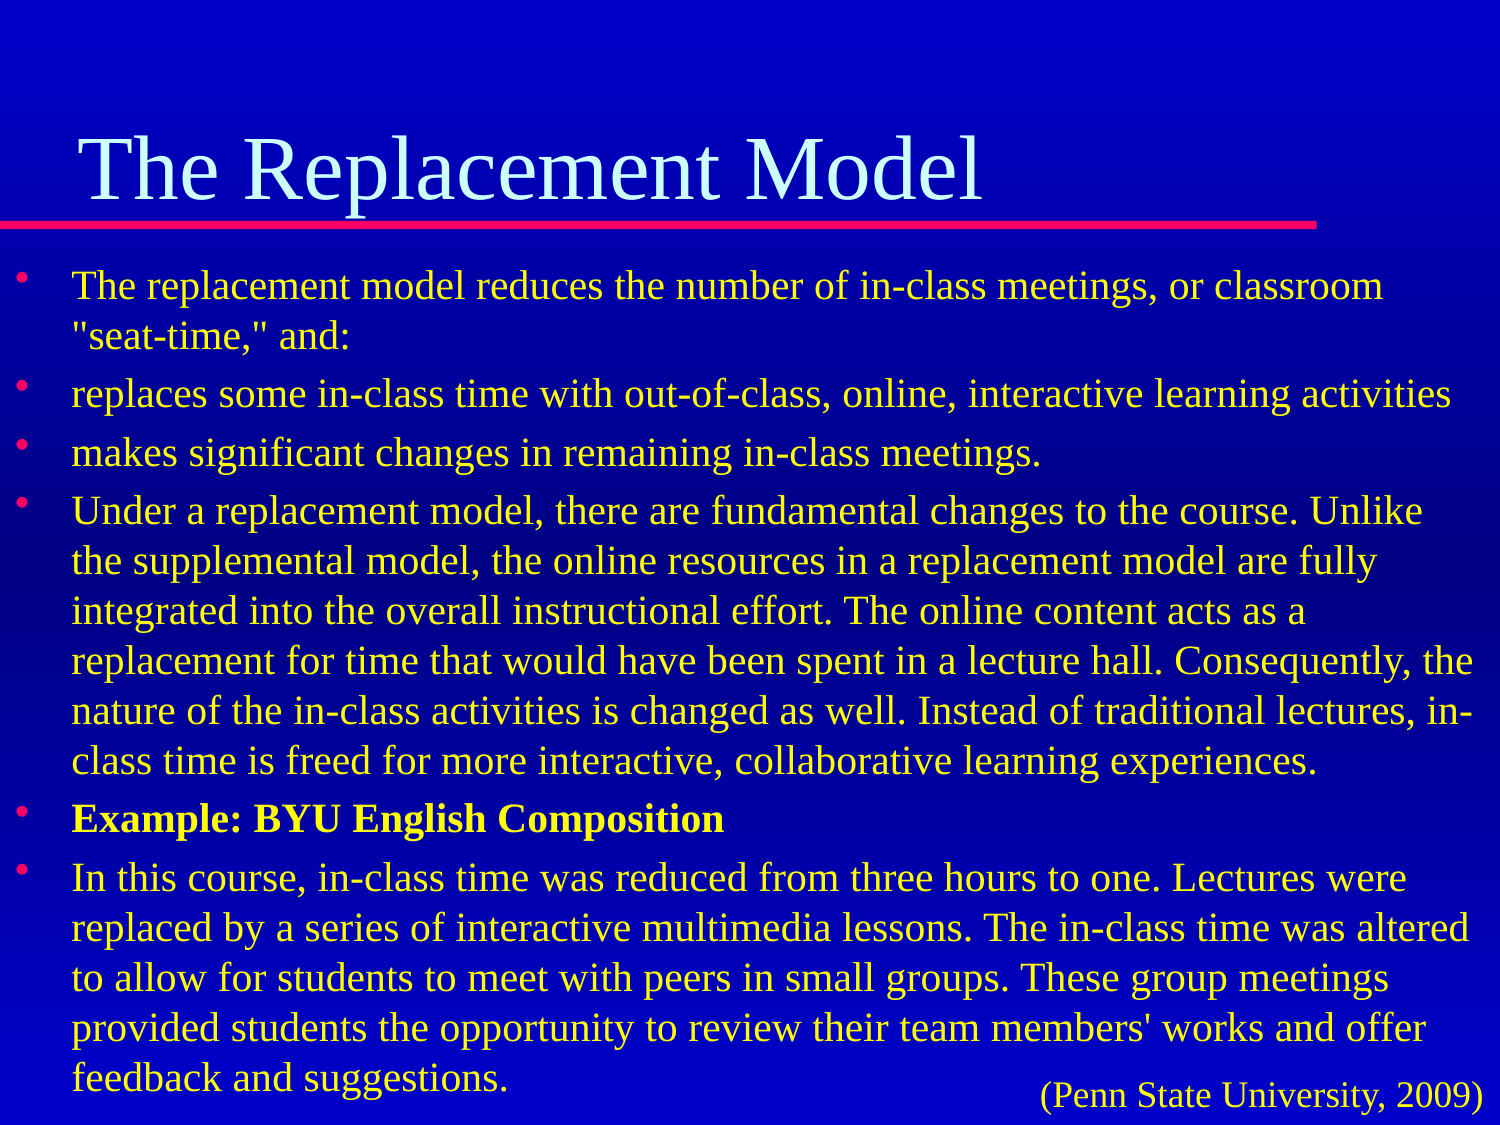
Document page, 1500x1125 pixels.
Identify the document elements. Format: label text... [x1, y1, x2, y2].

list The replacement model reduces the number of in-class meetings, or classroom "seat-time," and: replaces some in-class time with out-of-class, online, interactive learning activities makes significant changes in remaining in-class meetings. Under a replacement model, there are fundamental changes to the course. Unlike the supplemental model, the online resources in a replacement model are fully integrated into the overall instructional effort. The online content acts as a replacement for time that would have been spent in a lecture hall. Consequently, the nature of the in-class activities is changed as well. Instead of traditional lectures, in-class time is freed for more interactive, collaborative learning experiences. Example: BYU English Composition In this course, in-class time was reduced from three hours to one. Lectures were replaced by a series of interactive multimedia lessons. The in-class time was altered to allow for students to meet with peers in small groups. These group meetings provided students the opportunity to review their team members' works and offer feedback and suggestions. [0, 249, 1500, 926]
text_box (Penn State University, 2009) [1025, 1062, 1500, 1123]
title The Replacement Model [62, 43, 1338, 226]
